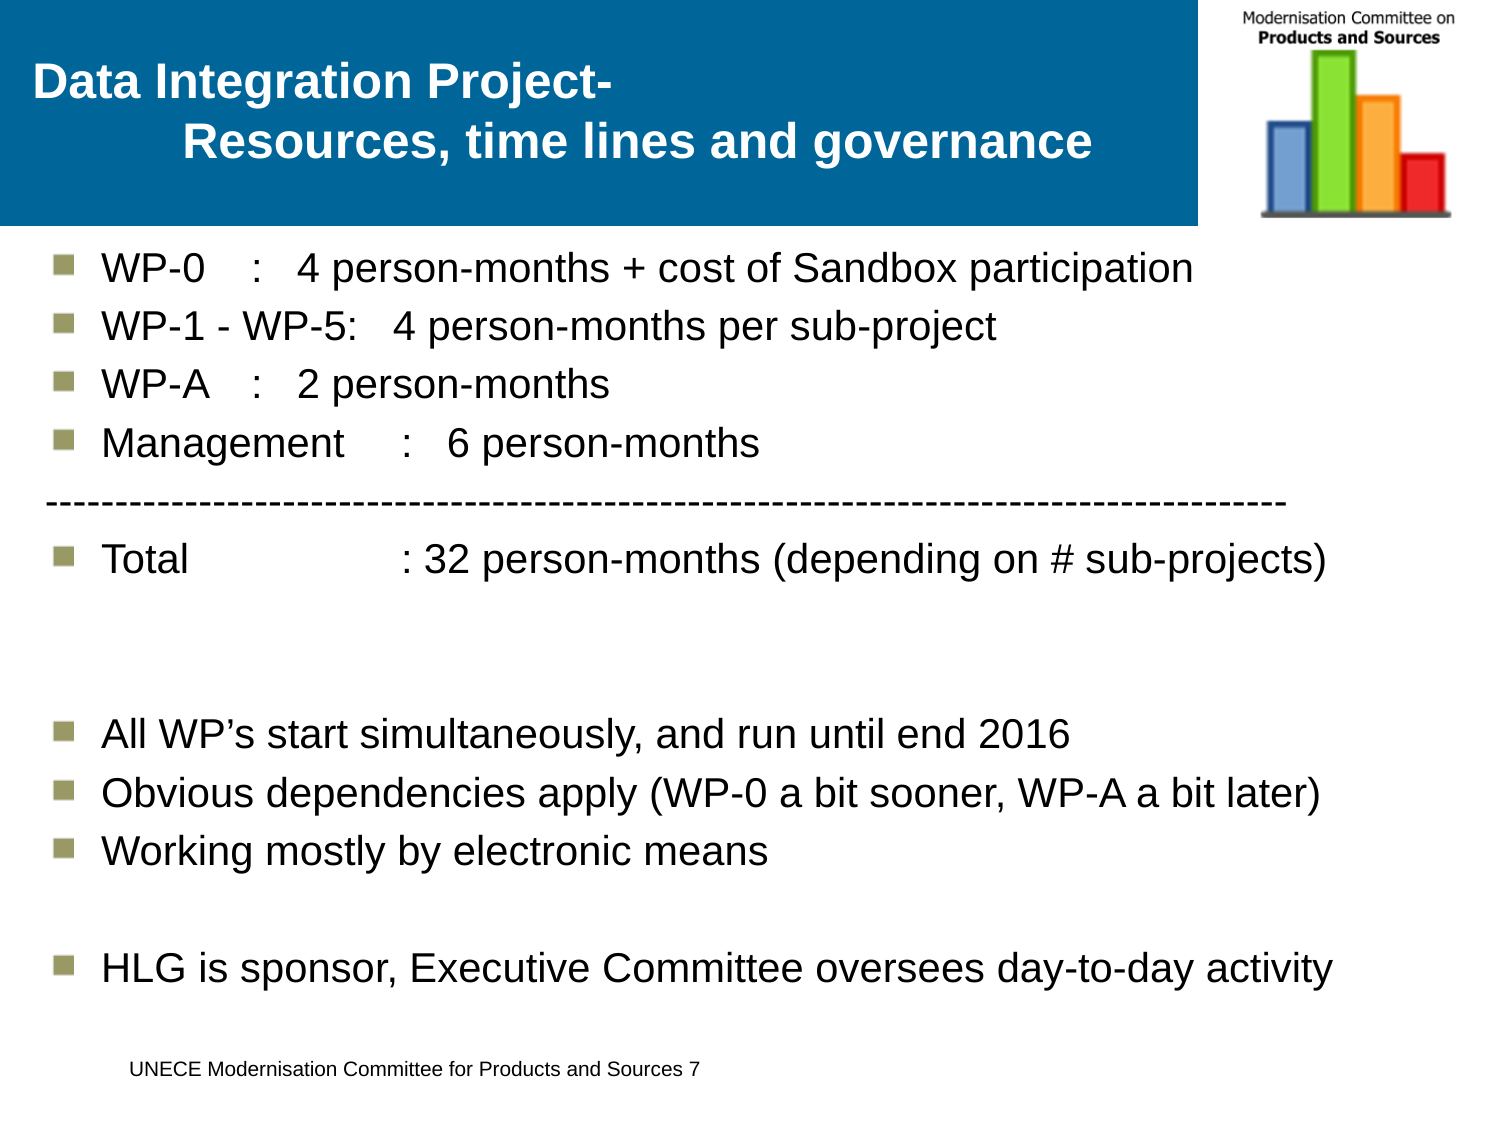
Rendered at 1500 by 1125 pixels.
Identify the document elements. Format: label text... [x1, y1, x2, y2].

picture [44, 717, 74, 747]
picture [44, 309, 74, 339]
picture [44, 834, 74, 864]
picture [44, 250, 74, 281]
picture [44, 425, 74, 456]
title Data Integration Project- Resources, time lines and governance [16, 14, 1178, 203]
picture [44, 367, 74, 397]
list WP-0 : 4 person-months + cost of Sandbox participation WP-1 - WP-5: 4 person-months per sub-project WP-A : 2 person-months Management : 6 person-months ----------------------------------------------------------------------------------------- Total : 32 person-months (depending on # sub-projects) All WP’s start simultaneously, and run until end 2016 Obvious dependencies apply (WP-0 a bit sooner, WP-A a bit later) Working mostly by electronic means HLG is sponsor, Executive Committee oversees day-to-day activity [29, 232, 1483, 1043]
picture [44, 542, 74, 572]
picture [44, 776, 74, 806]
picture [1199, 0, 1500, 227]
slide_number UNECE Modernisation Committee for Products and Sources 7 [113, 1040, 1443, 1089]
picture [44, 951, 74, 981]
